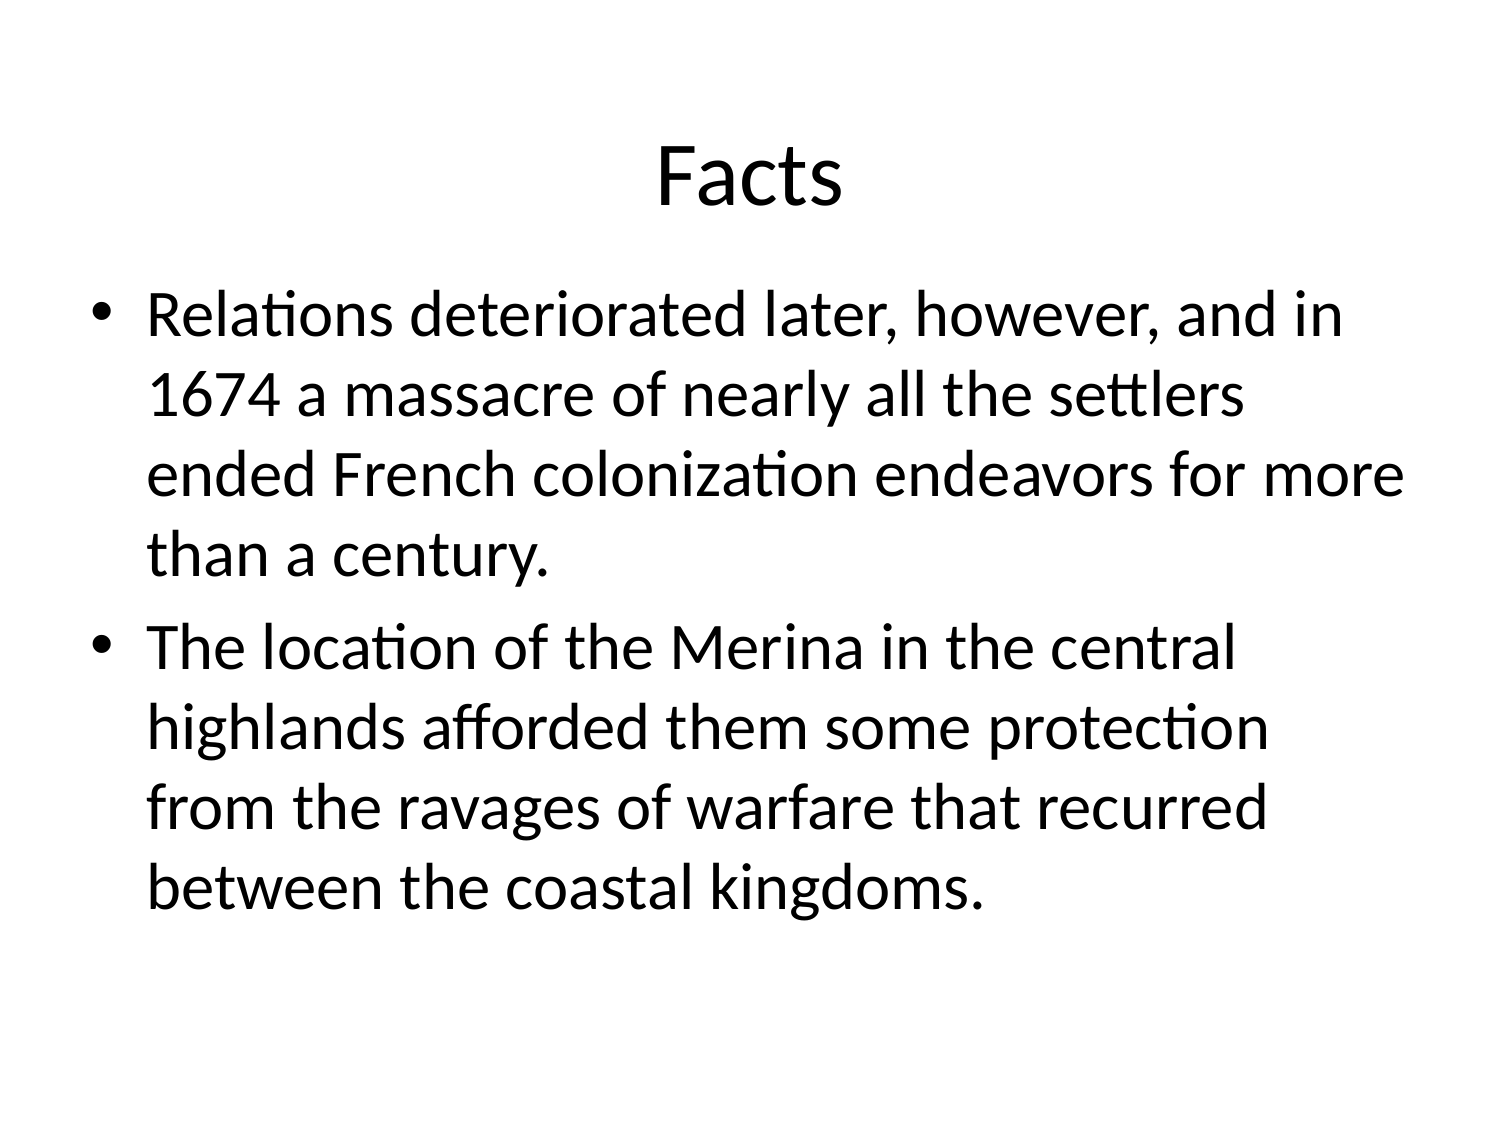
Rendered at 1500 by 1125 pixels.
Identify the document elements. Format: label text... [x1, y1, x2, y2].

list Relations deteriorated later, however, and in 1674 a massacre of nearly all the settlers ended French colonization endeavors for more than a century. The location of the Merina in the central highlands afforded them some protection from the ravages of warfare that recurred between the coastal kingdoms. [75, 262, 1425, 1005]
title Facts [75, 75, 1425, 262]
